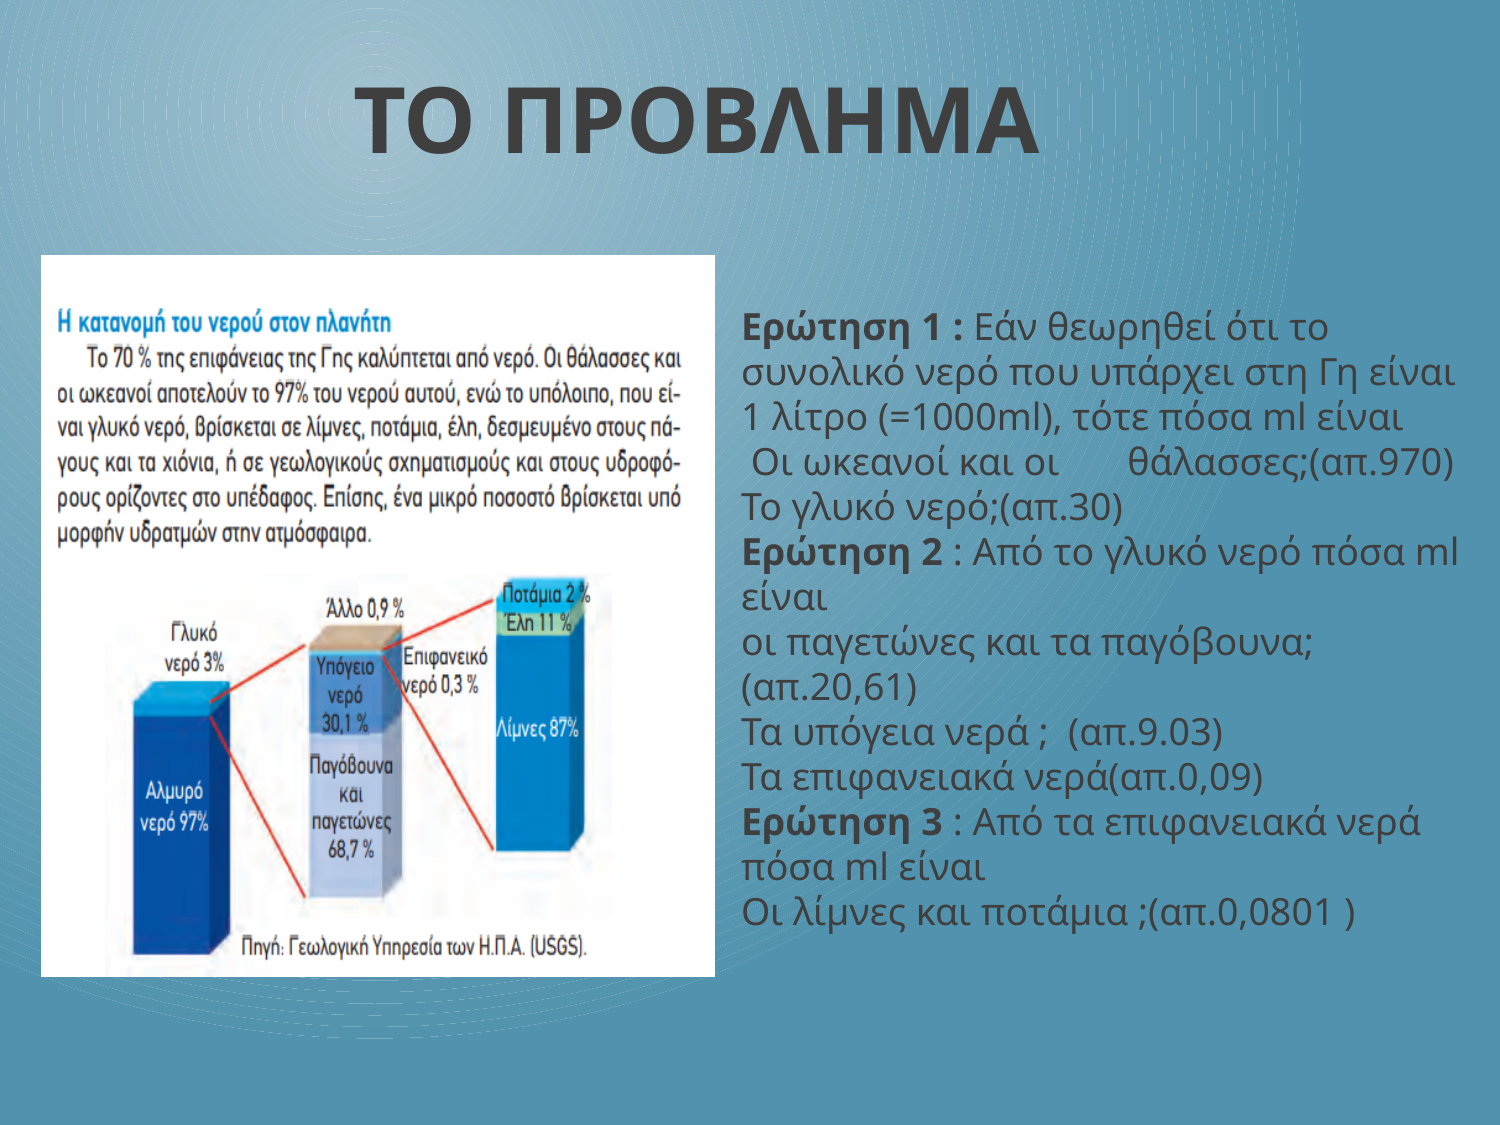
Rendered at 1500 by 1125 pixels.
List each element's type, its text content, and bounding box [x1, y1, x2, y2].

picture [41, 255, 715, 978]
title Το προβλημα [190, 54, 1204, 152]
text_box Ερώτηση 1 : Εάν θεωρηθεί ότι το συνολικό νερό που υπάρχει στη Γη είναι 1 λίτρο (=1000ml), τότε πόσα ml είναι Οι ωκεανοί και οι θάλασσες;(απ.970) Το γλυκό νερό;(απ.30) Ερώτηση 2 : Από το γλυκό νερό πόσα ml είναι οι παγετώνες και τα παγόβουνα;(απ.20,61) Τα υπόγεια νερά ; (απ.9.03) Τα επιφανειακά νερά(απ.0,09) Ερώτηση 3 : Από τα επιφανειακά νερά πόσα ml είναι Οι λίμνες και ποτάμια ;(απ.0,0801 ) [726, 295, 1477, 941]
